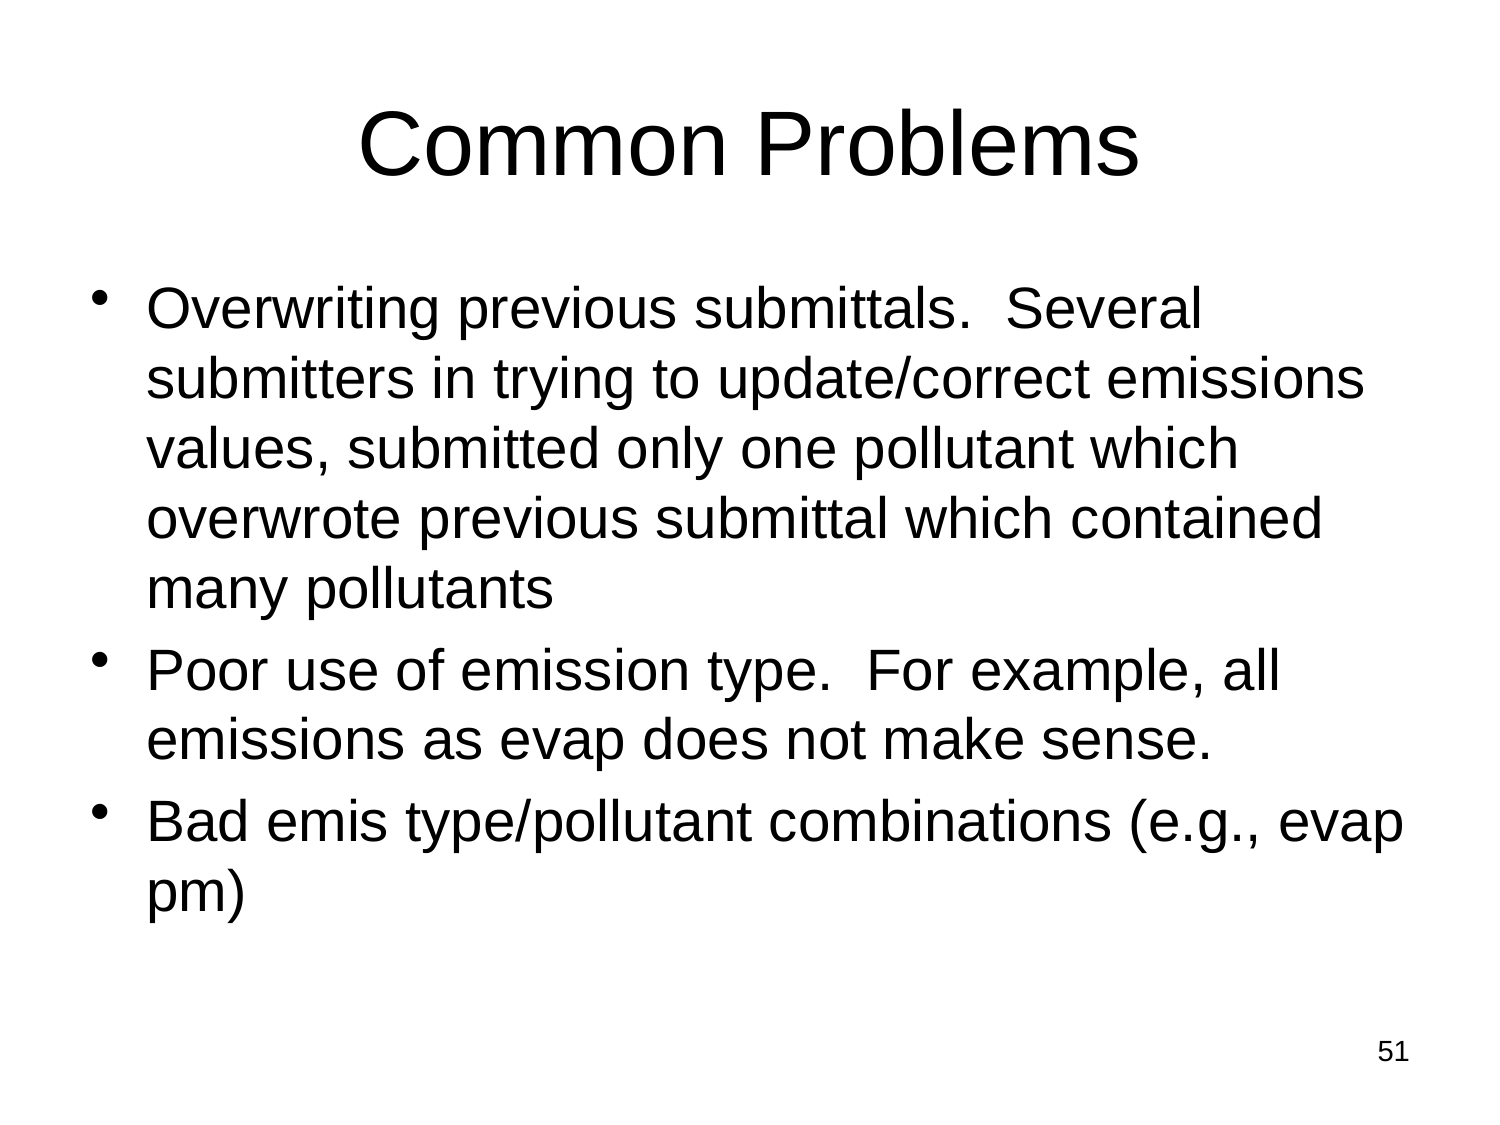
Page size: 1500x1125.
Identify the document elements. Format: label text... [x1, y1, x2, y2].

list Overwriting previous submittals. Several submitters in trying to update/correct emissions values, submitted only one pollutant which overwrote previous submittal which contained many pollutants Poor use of emission type. For example, all emissions as evap does not make sense. Bad emis type/pollutant combinations (e.g., evap pm) [74, 262, 1426, 1006]
slide_number 51 [1074, 1024, 1426, 1103]
title Common Problems [74, 44, 1426, 233]
